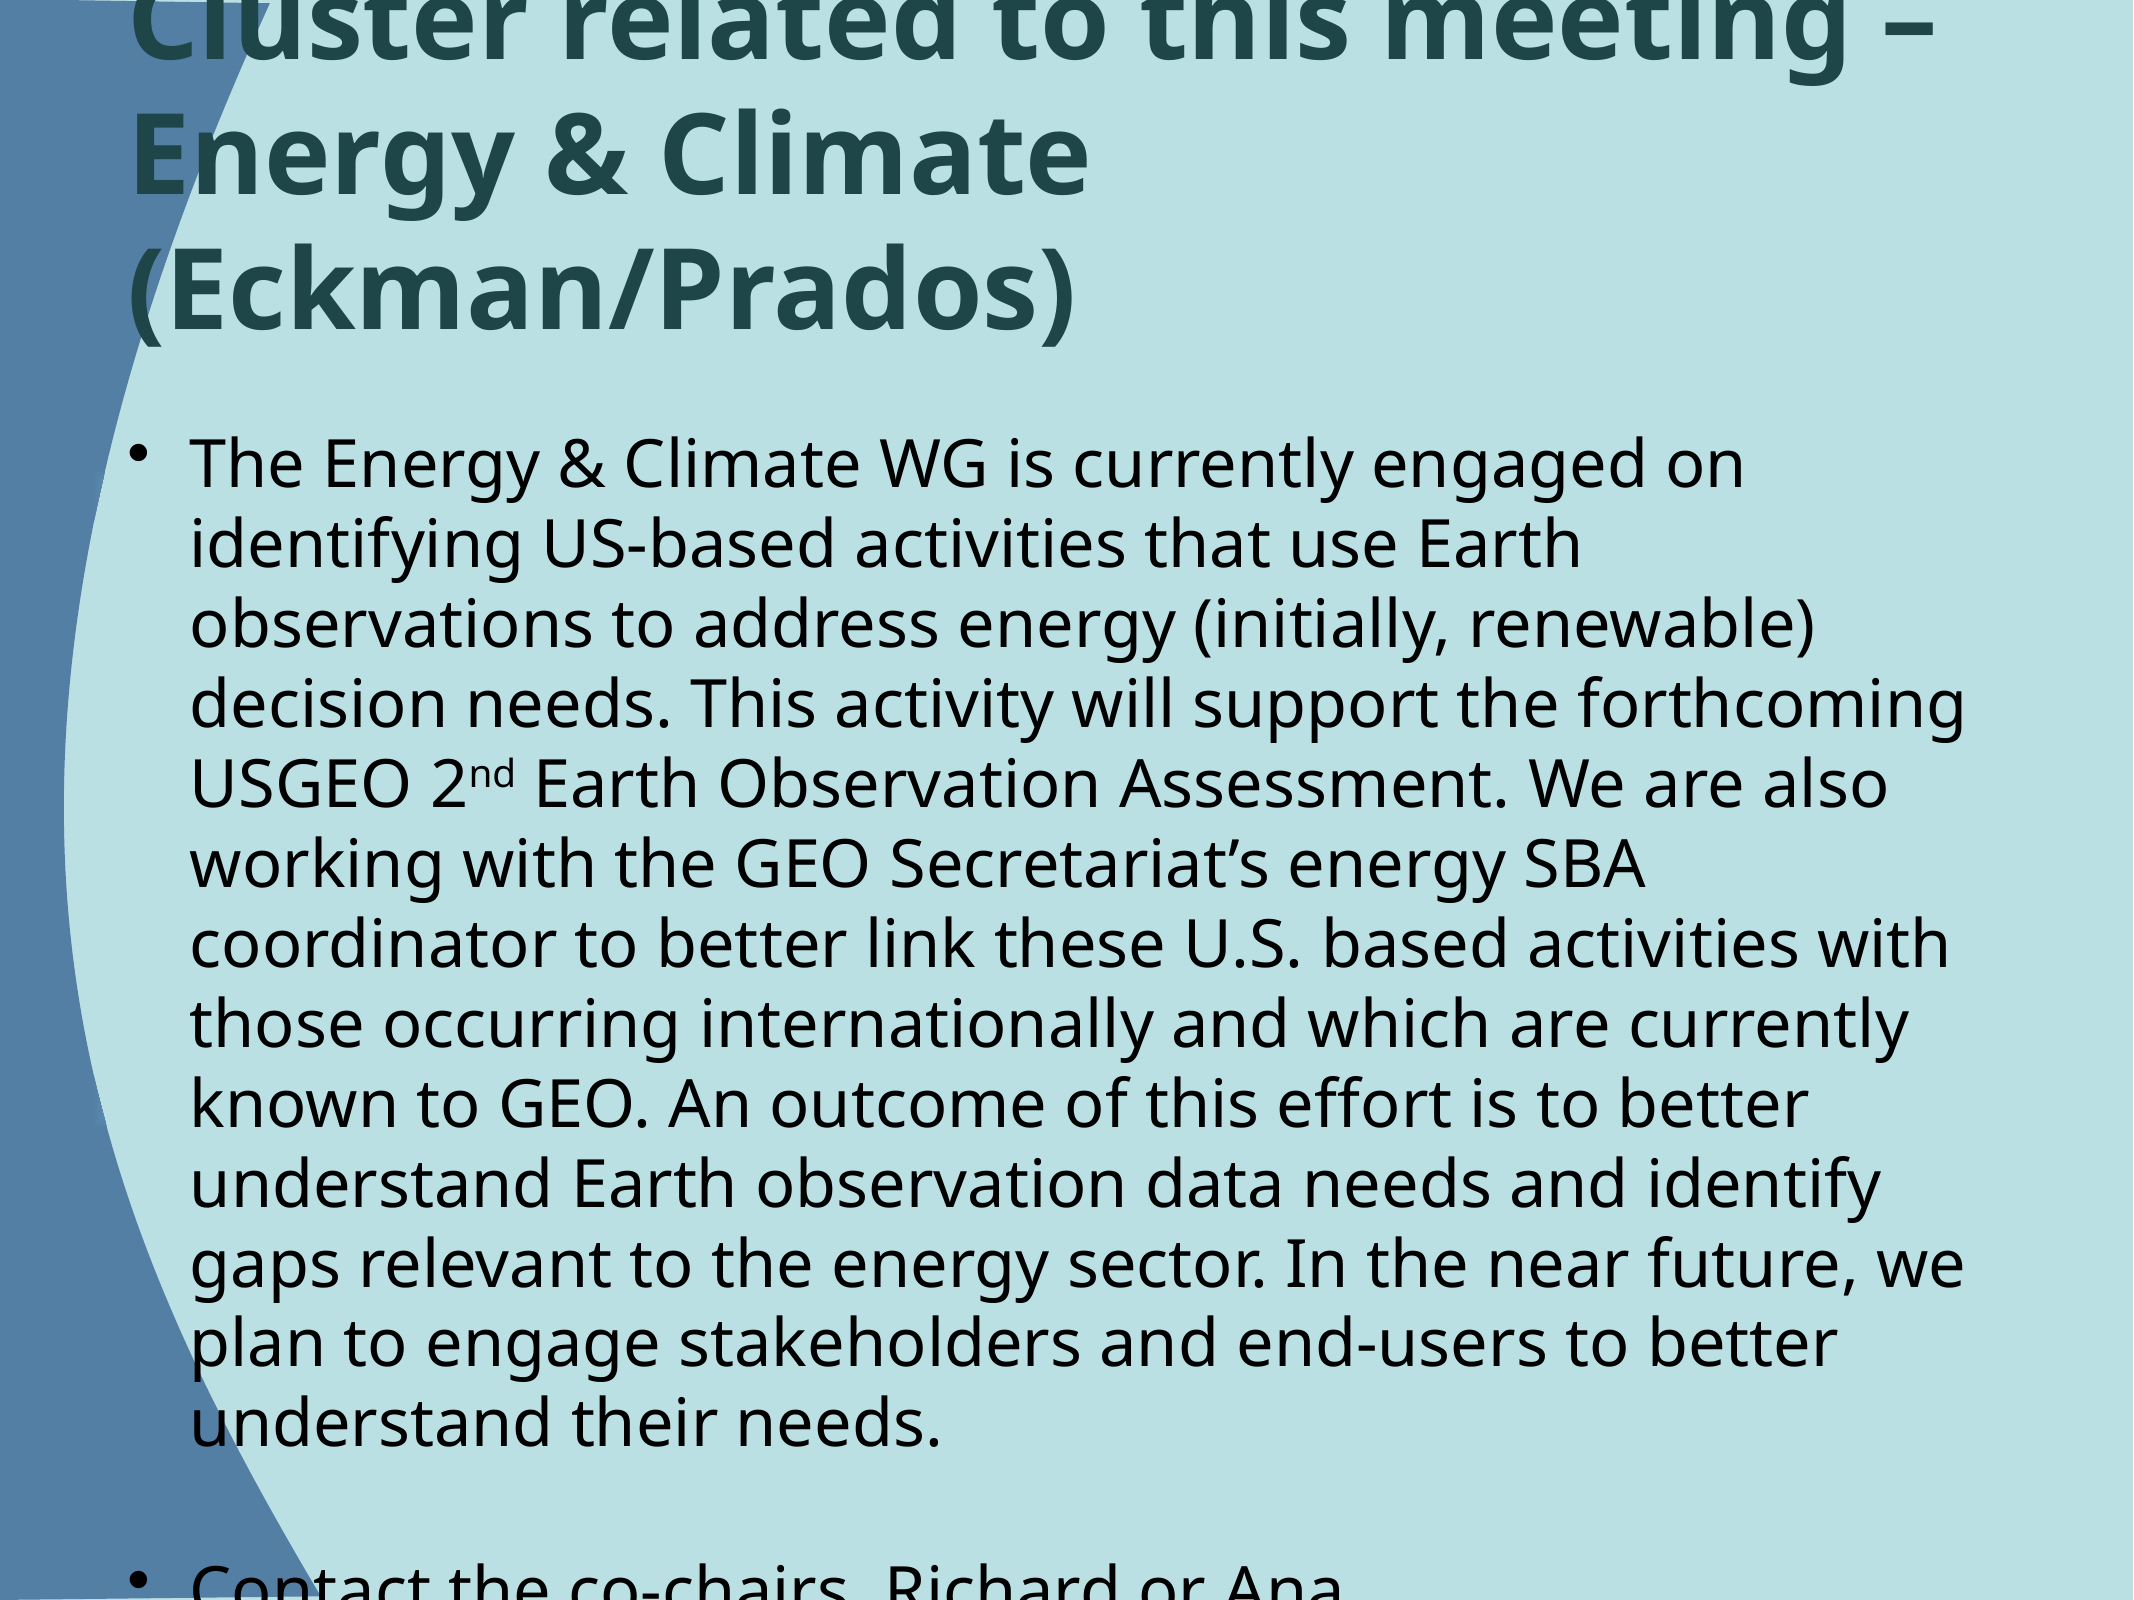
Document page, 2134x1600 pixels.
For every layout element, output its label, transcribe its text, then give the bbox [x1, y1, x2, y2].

list The Energy & Climate WG is currently engaged on identifying US-based activities that use Earth observations to address energy (initially, renewable) decision needs. This activity will support the forthcoming USGEO 2nd Earth Observation Assessment. We are also working with the GEO Secretariat’s energy SBA coordinator to better link these U.S. based activities with those occurring internationally and which are currently known to GEO. An outcome of this effort is to better understand Earth observation data needs and identify gaps relevant to the energy sector. In the near future, we plan to engage stakeholders and end-users to better understand their needs. Contact the co-chairs, Richard or Ana. [106, 399, 2028, 1426]
title Cluster related to this meeting – Energy & Climate (Eckman/Prados) [106, 63, 2028, 374]
text_box [0, 0, 321, 1600]
